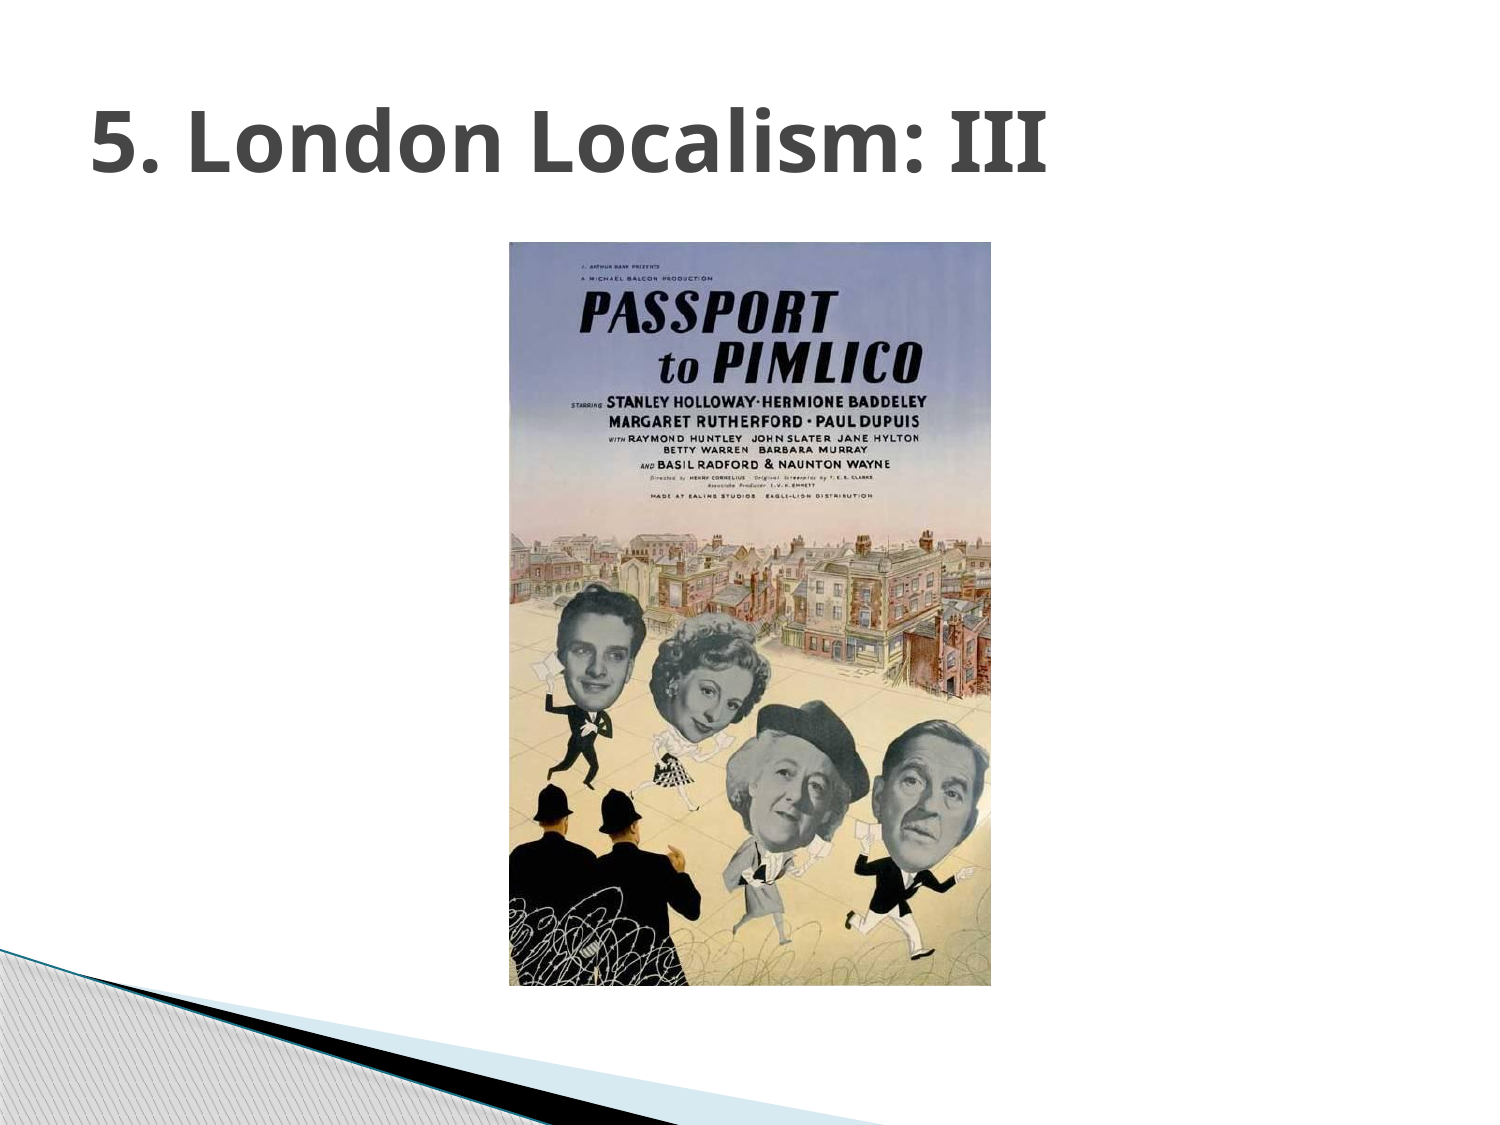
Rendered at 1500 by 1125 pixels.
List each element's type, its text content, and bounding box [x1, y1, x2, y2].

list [509, 242, 991, 986]
title 5. London Localism: III [75, 45, 1425, 233]
